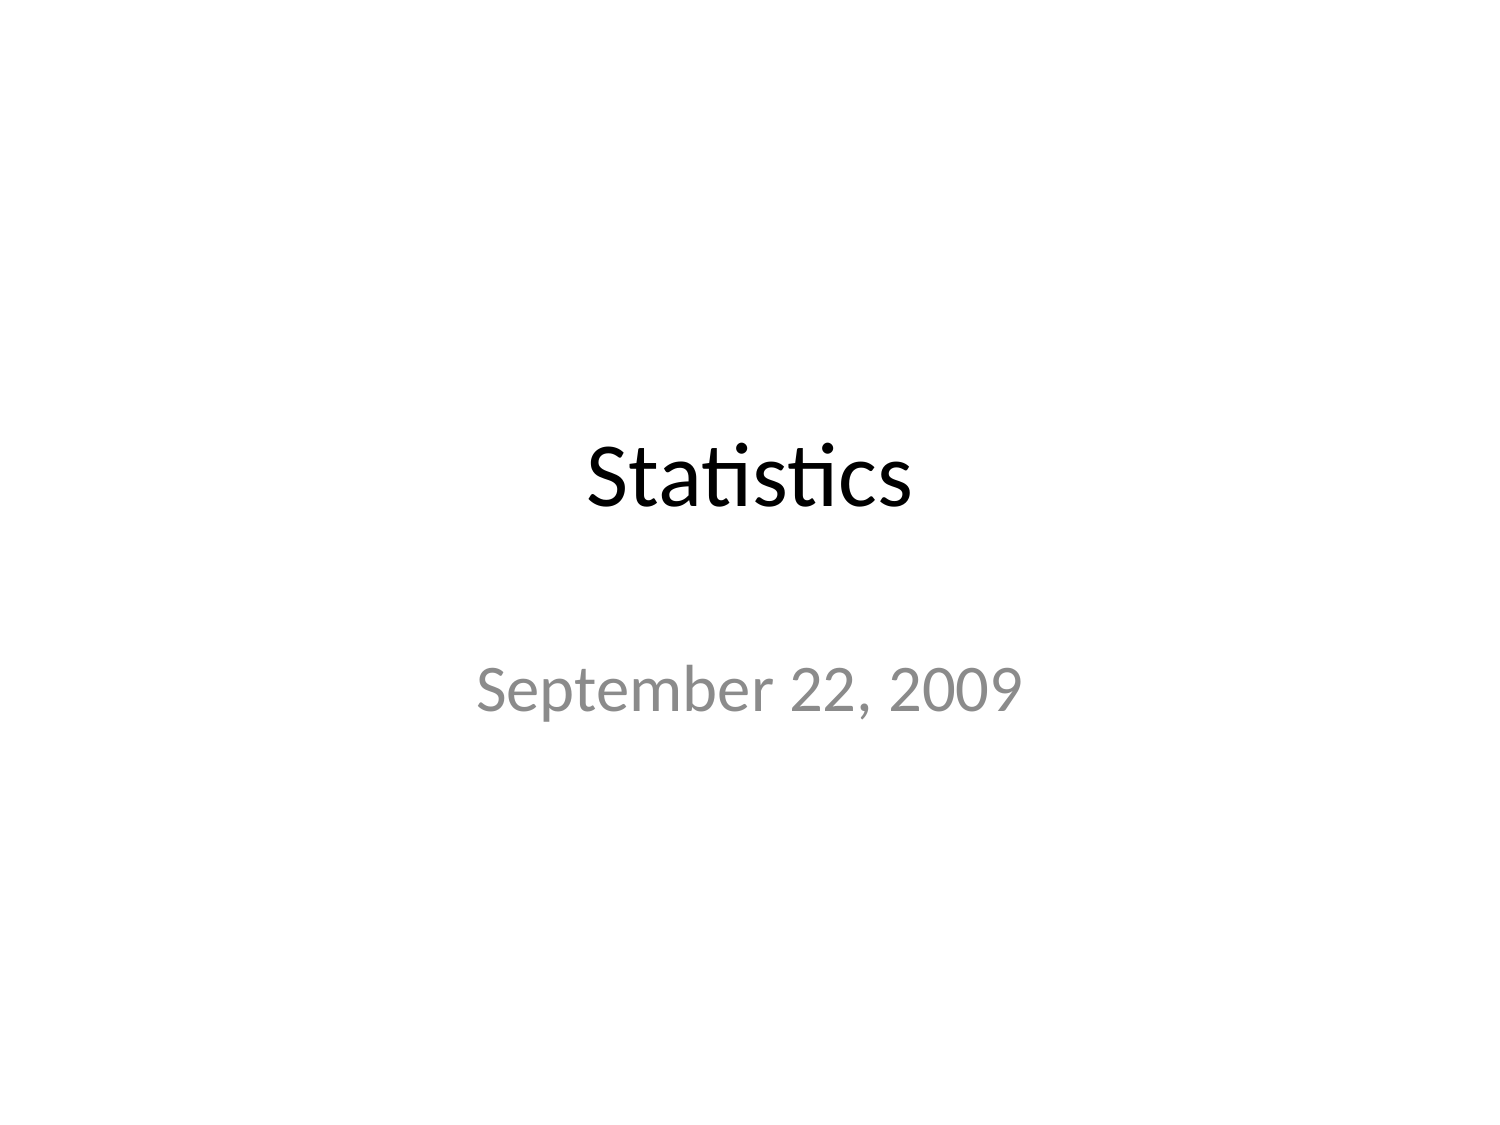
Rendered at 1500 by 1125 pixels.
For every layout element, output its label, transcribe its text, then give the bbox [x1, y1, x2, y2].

title Statistics [112, 349, 1388, 591]
subtitle September 22, 2009 [225, 637, 1275, 925]
